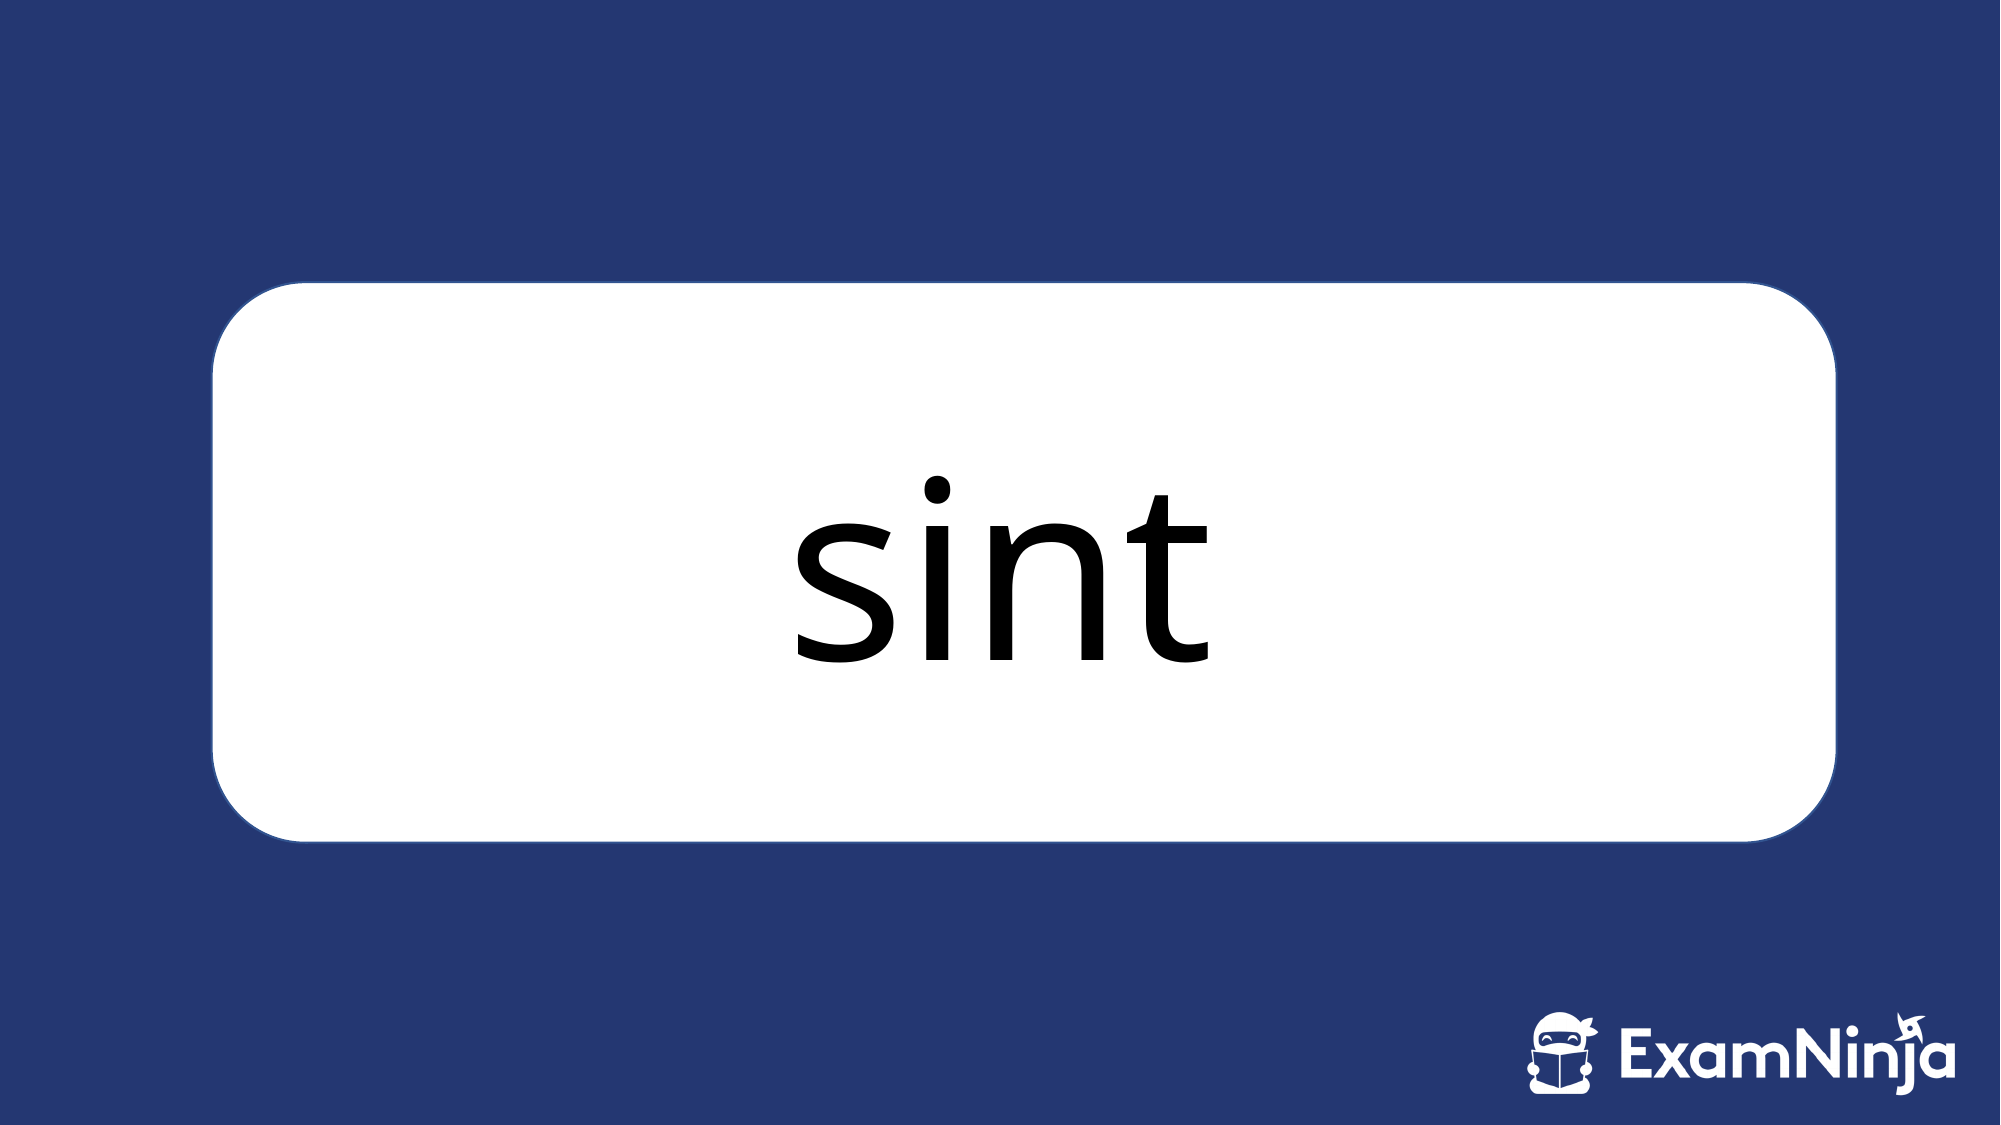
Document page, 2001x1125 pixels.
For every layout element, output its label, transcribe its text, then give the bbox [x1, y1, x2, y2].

text_box [210, 281, 1838, 403]
text_box [210, 719, 1838, 844]
picture [1501, 1003, 1979, 1102]
text_box sint [143, 403, 1857, 719]
